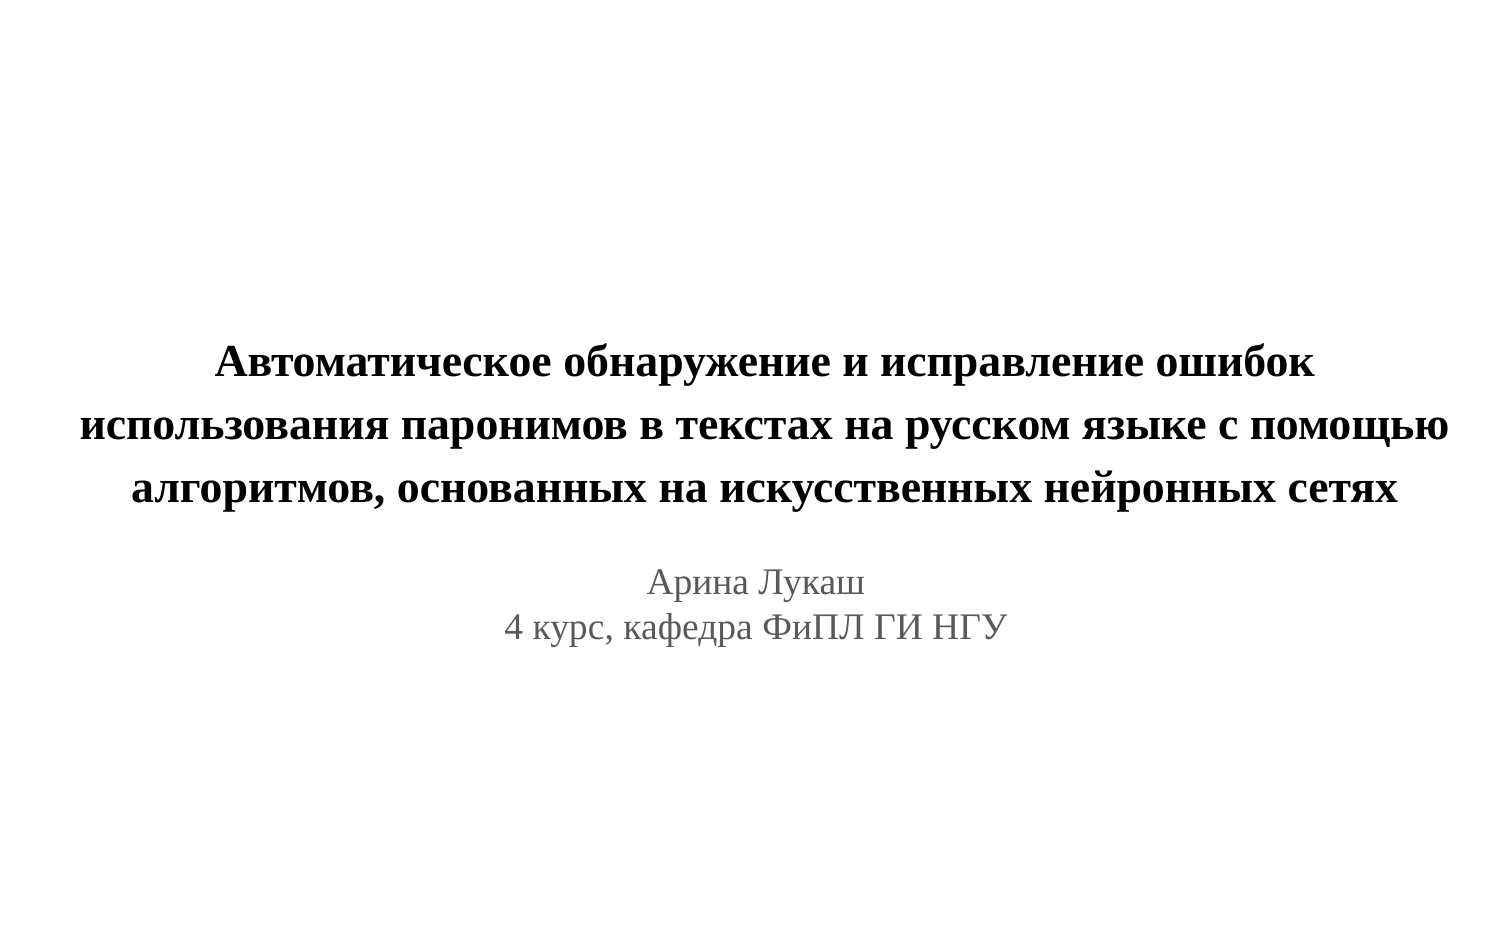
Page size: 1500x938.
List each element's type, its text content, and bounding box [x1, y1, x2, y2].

title Автоматическое обнаружение и исправление ошибок использования паронимов в текстах на русском языке с помощью алгоритмов, основанных на искусственных нейронных сетях [51, 153, 1479, 528]
subtitle Арина Лукаш 4 курс, кафедра ФиПЛ ГИ НГУ [57, 541, 1455, 687]
